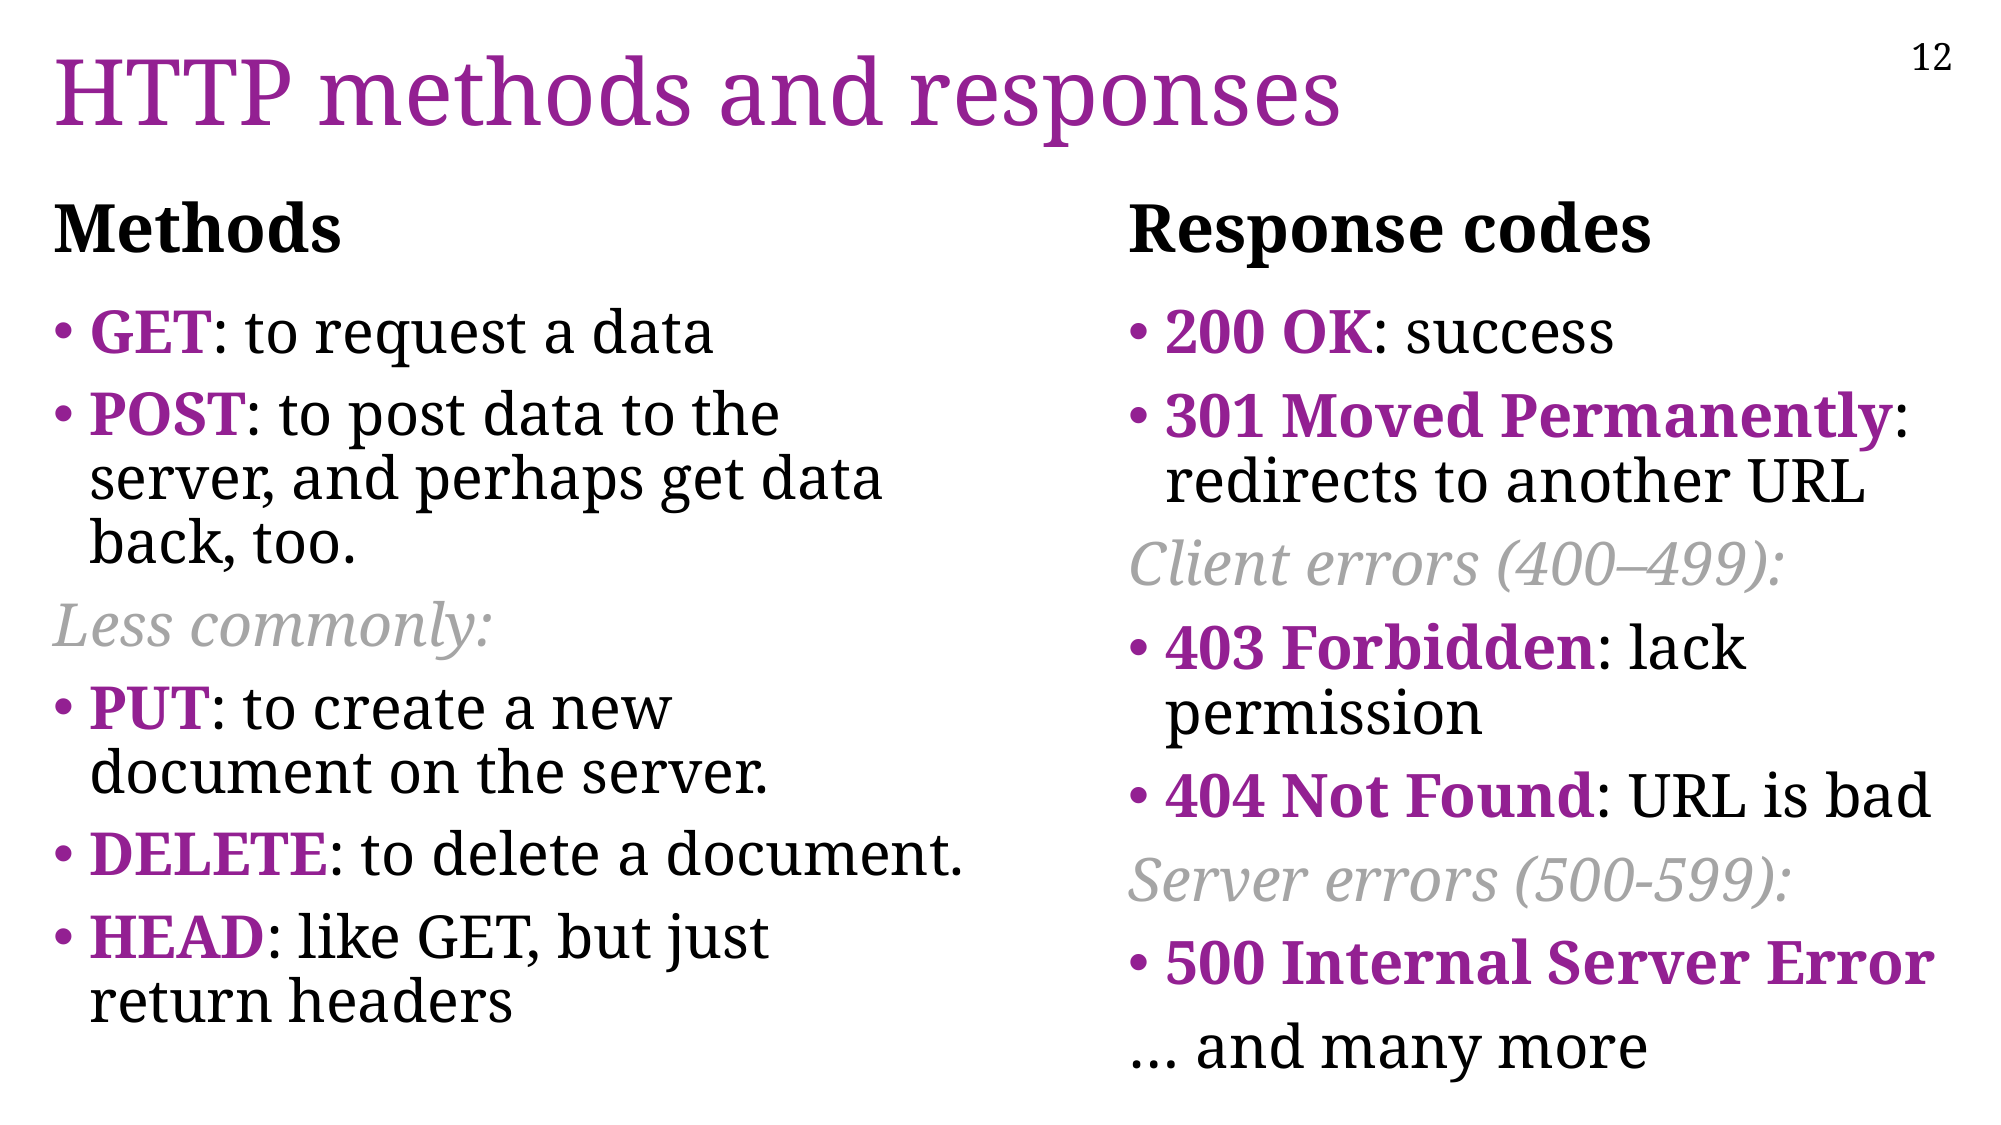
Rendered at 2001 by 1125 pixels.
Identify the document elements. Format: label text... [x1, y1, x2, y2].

list Methods [38, 187, 984, 275]
title HTTP methods and responses [38, 22, 1966, 168]
list 200 OK: success 301 Moved Permanently: redirects to another URL Client errors (400–499): 403 Forbidden: lack permission 404 Not Found: URL is bad Server errors (500-599): 500 Internal Server Error … and many more [1113, 294, 1966, 1104]
list GET: to request a data POST: to post data to the server, and perhaps get data back, too. Less commonly: PUT: to create a new document on the server. DELETE: to delete a document. HEAD: like GET, but just return headers [38, 294, 984, 1104]
list Response codes [1113, 187, 1966, 275]
